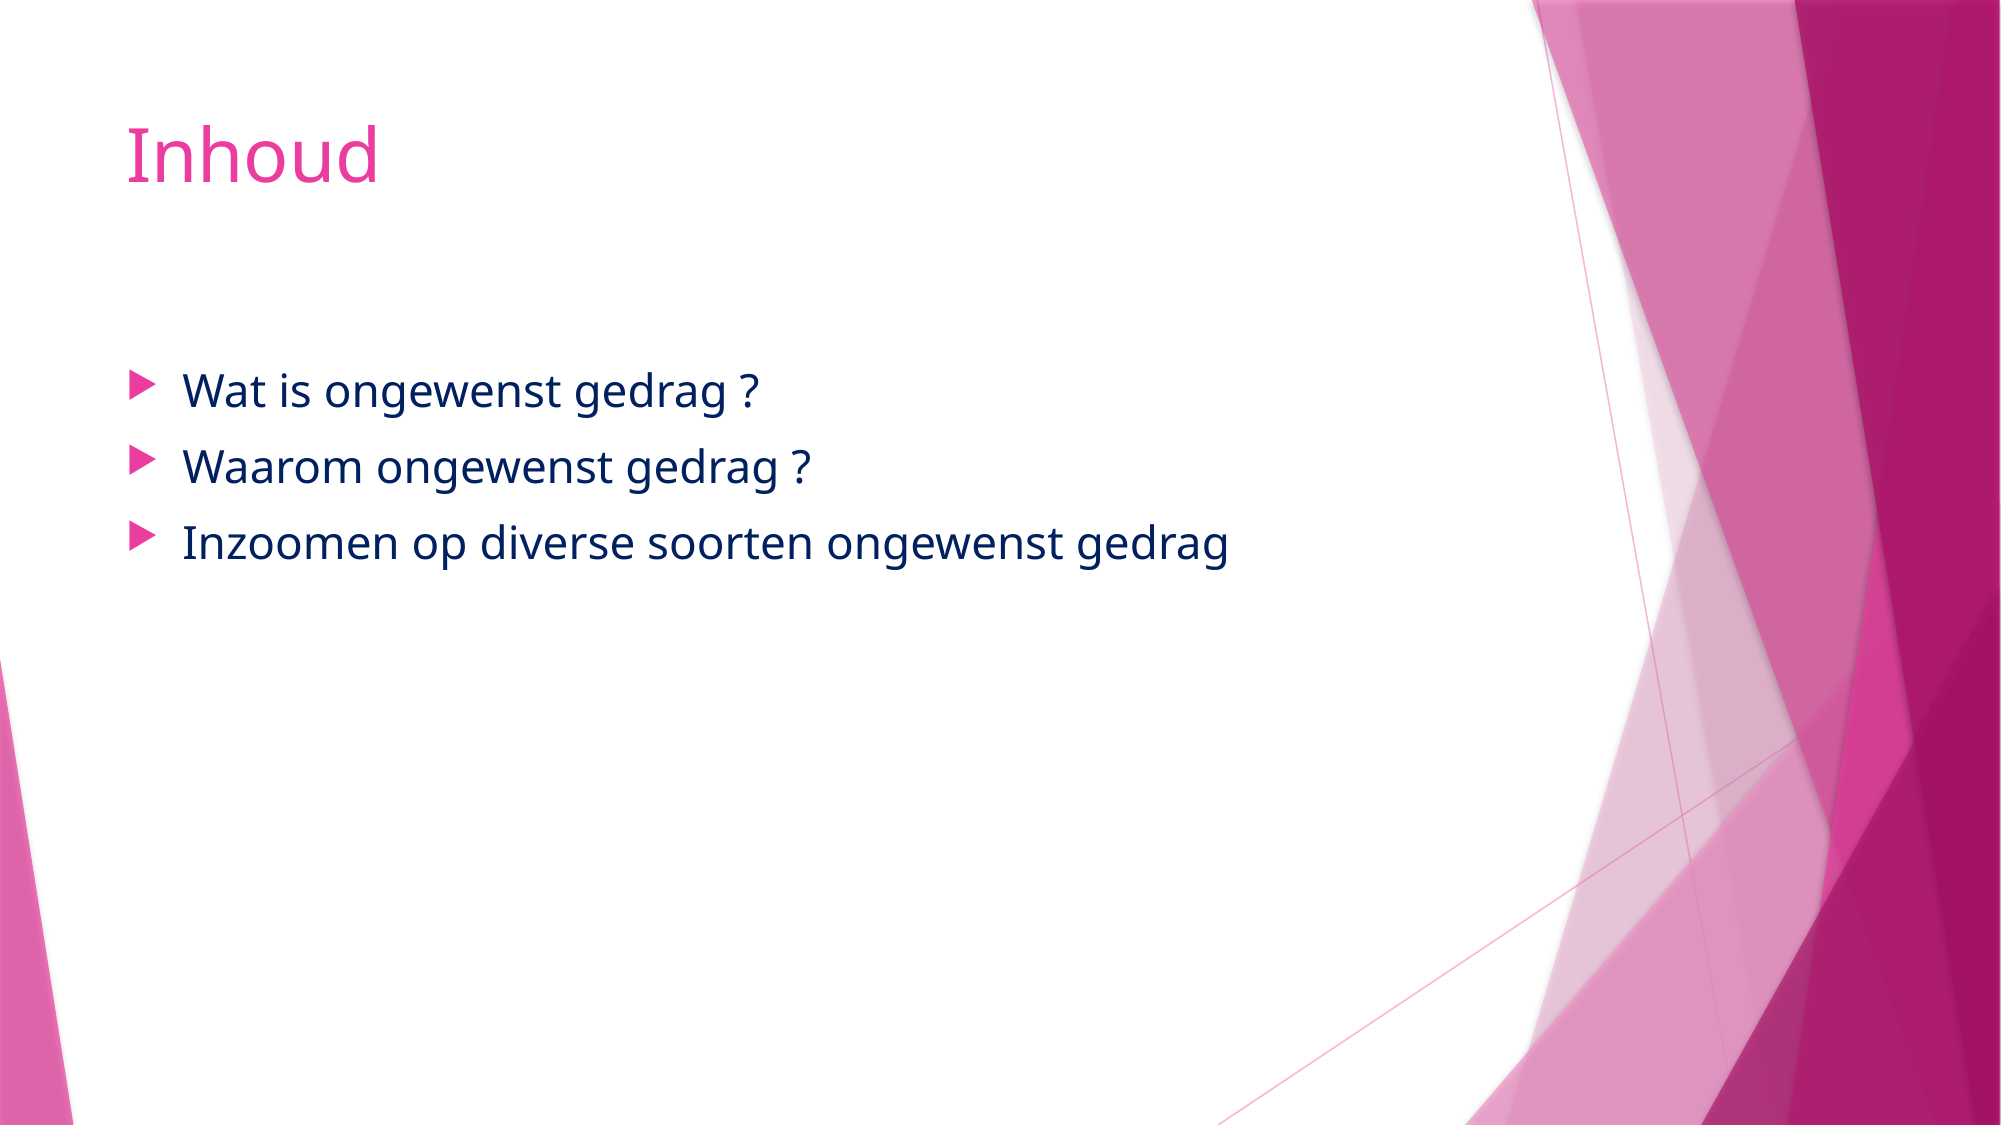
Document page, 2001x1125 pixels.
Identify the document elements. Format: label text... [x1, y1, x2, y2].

list Wat is ongewenst gedrag ? Waarom ongewenst gedrag ? Inzoomen op diverse soorten ongewenst gedrag [111, 354, 1522, 992]
title Inhoud [111, 99, 1522, 317]
